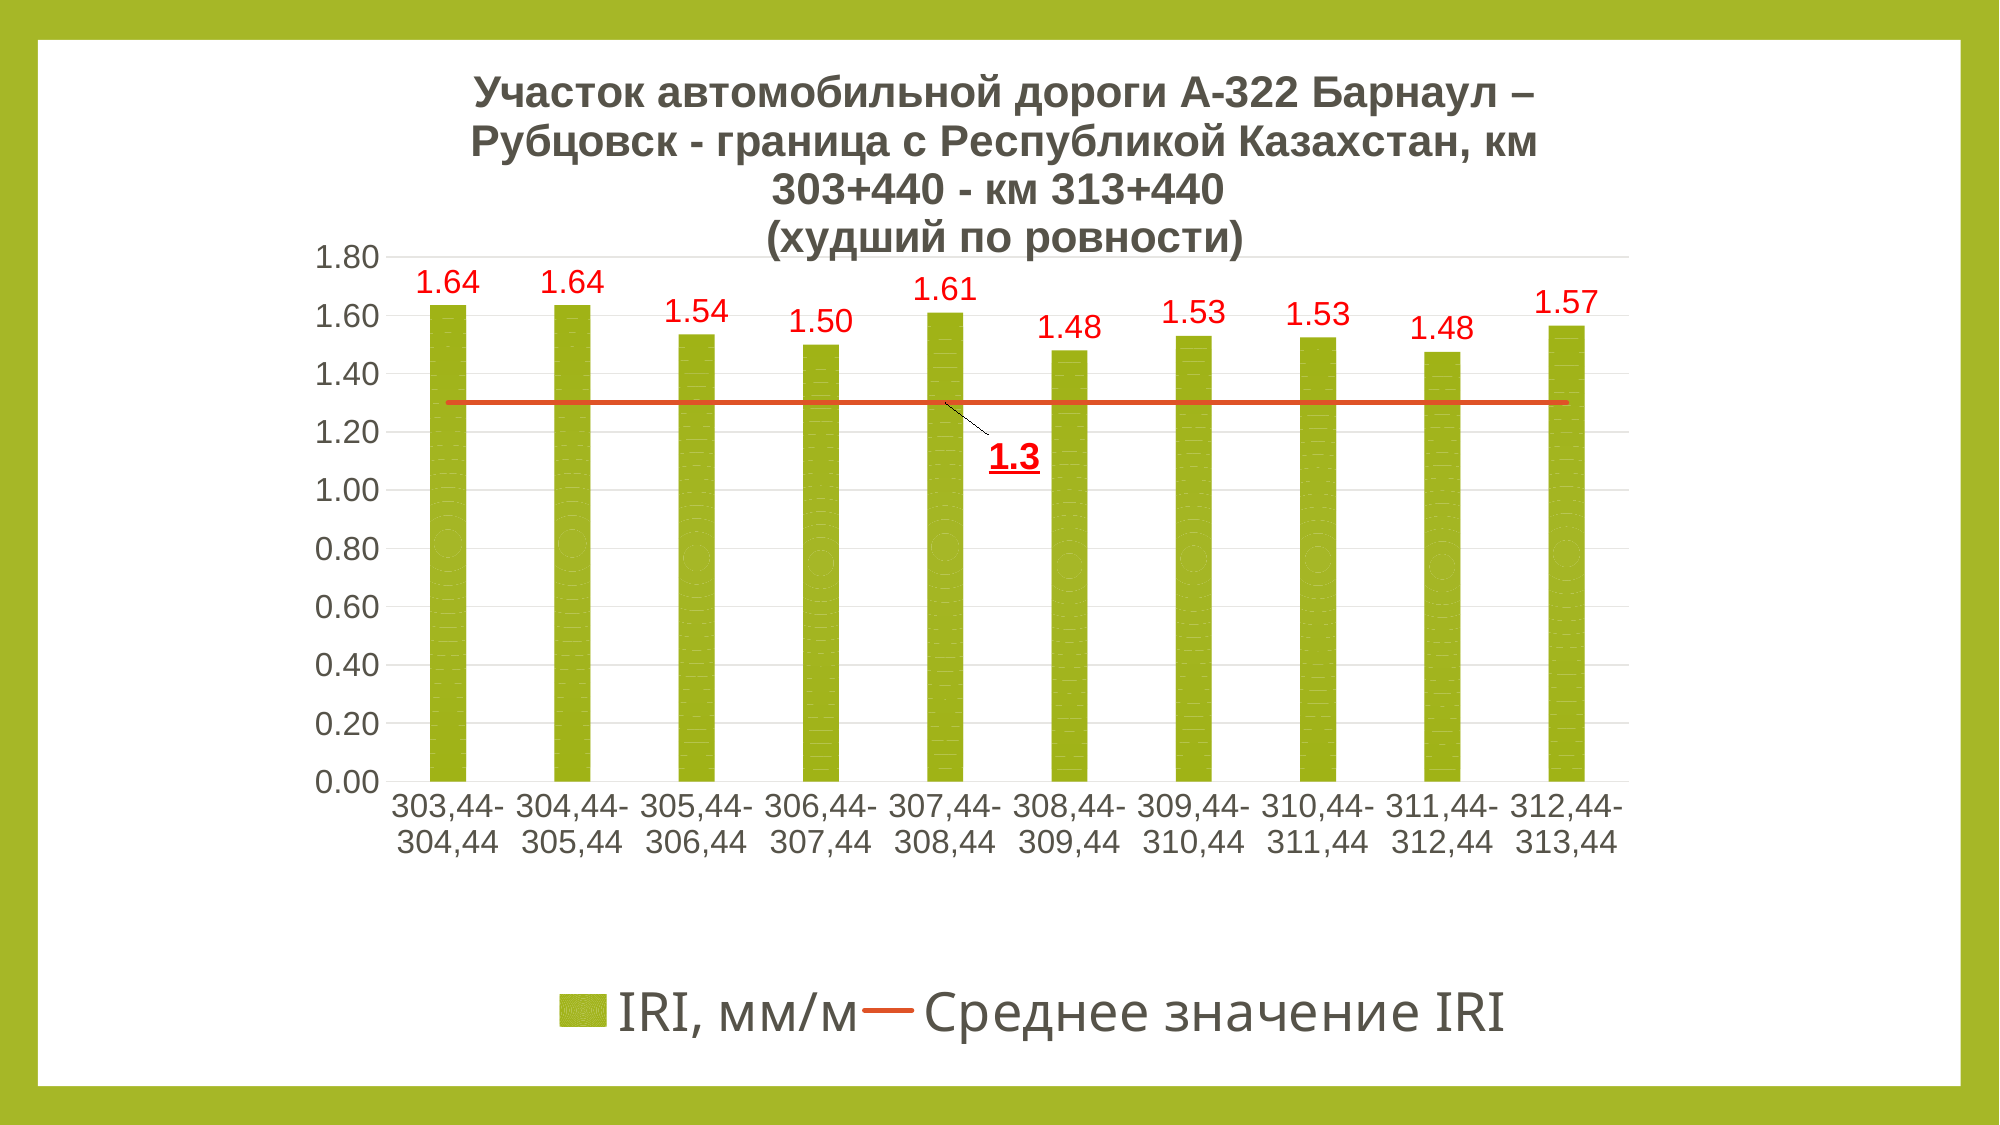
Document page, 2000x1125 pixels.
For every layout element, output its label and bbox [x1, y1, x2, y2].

chart [314, 54, 1757, 1071]
